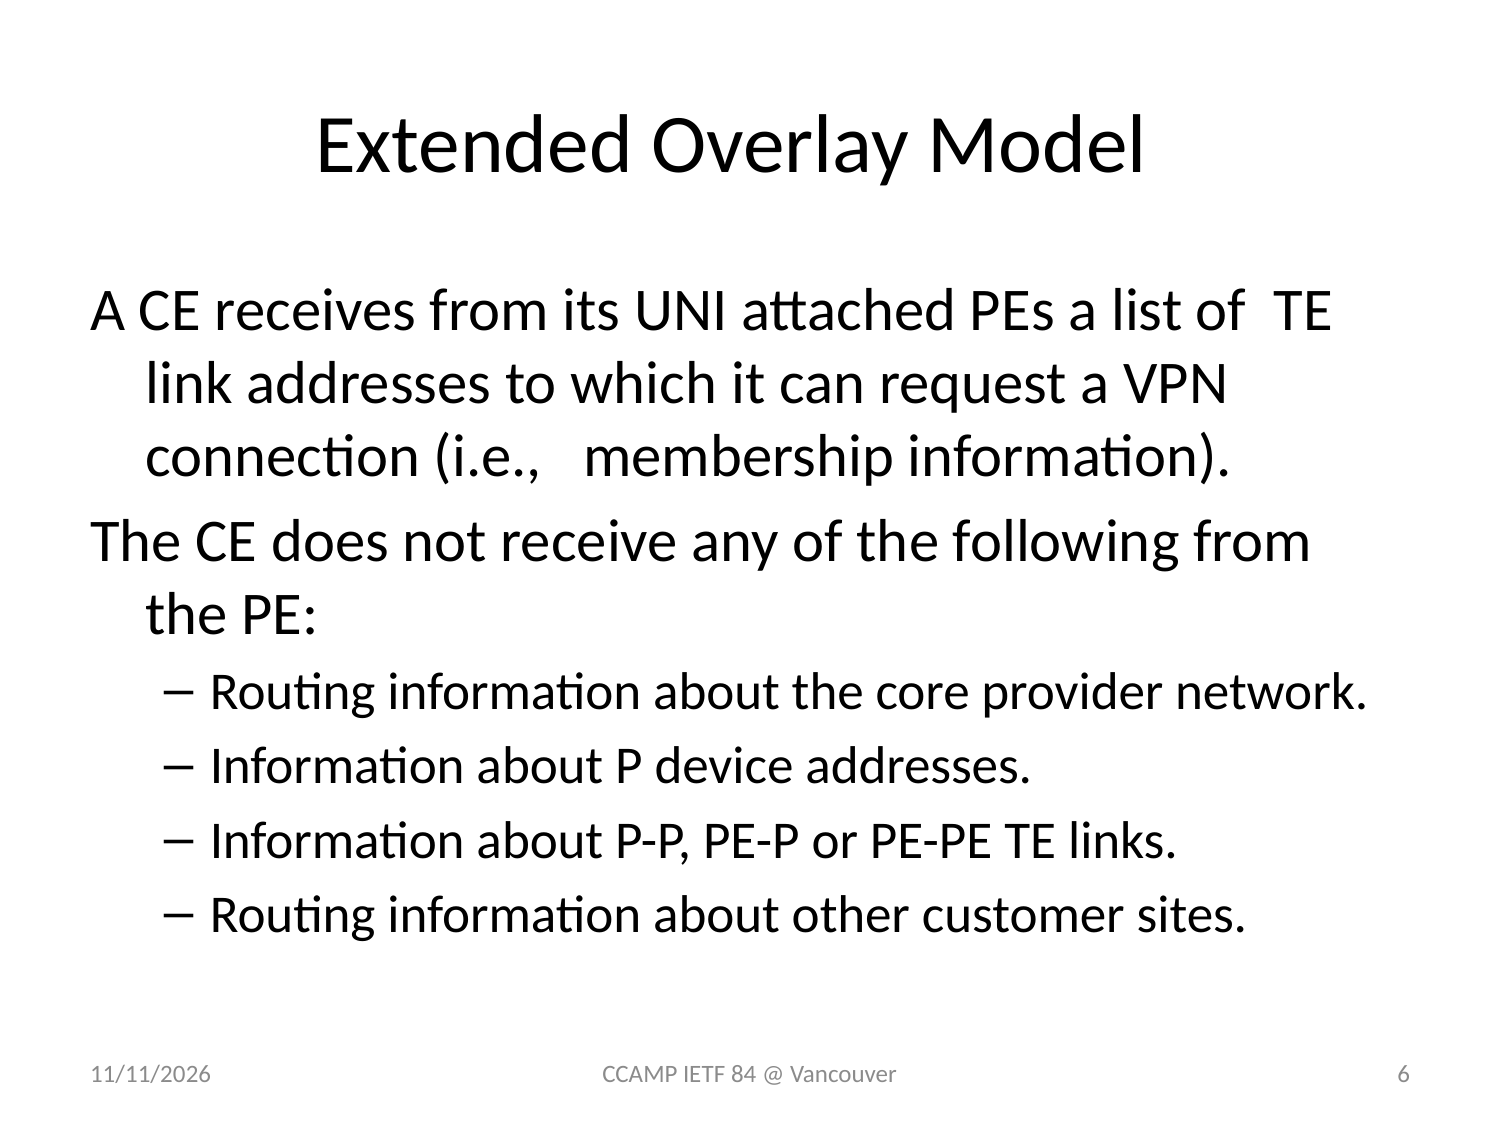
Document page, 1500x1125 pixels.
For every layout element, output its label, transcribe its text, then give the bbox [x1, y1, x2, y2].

list A CE receives from its UNI attached PEs a list of TE link addresses to which it can request a VPN connection (i.e., membership information). The CE does not receive any of the following from the PE: Routing information about the core provider network. Information about P device addresses. Information about P-P, PE-P or PE-PE TE links. Routing information about other customer sites. [75, 262, 1425, 1005]
footer CCAMP IETF 84 @ Vancouver [512, 1042, 988, 1103]
slide_number 6 [1074, 1042, 1425, 1103]
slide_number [75, 1042, 425, 1103]
title Extended Overlay Model [75, 45, 1425, 233]
